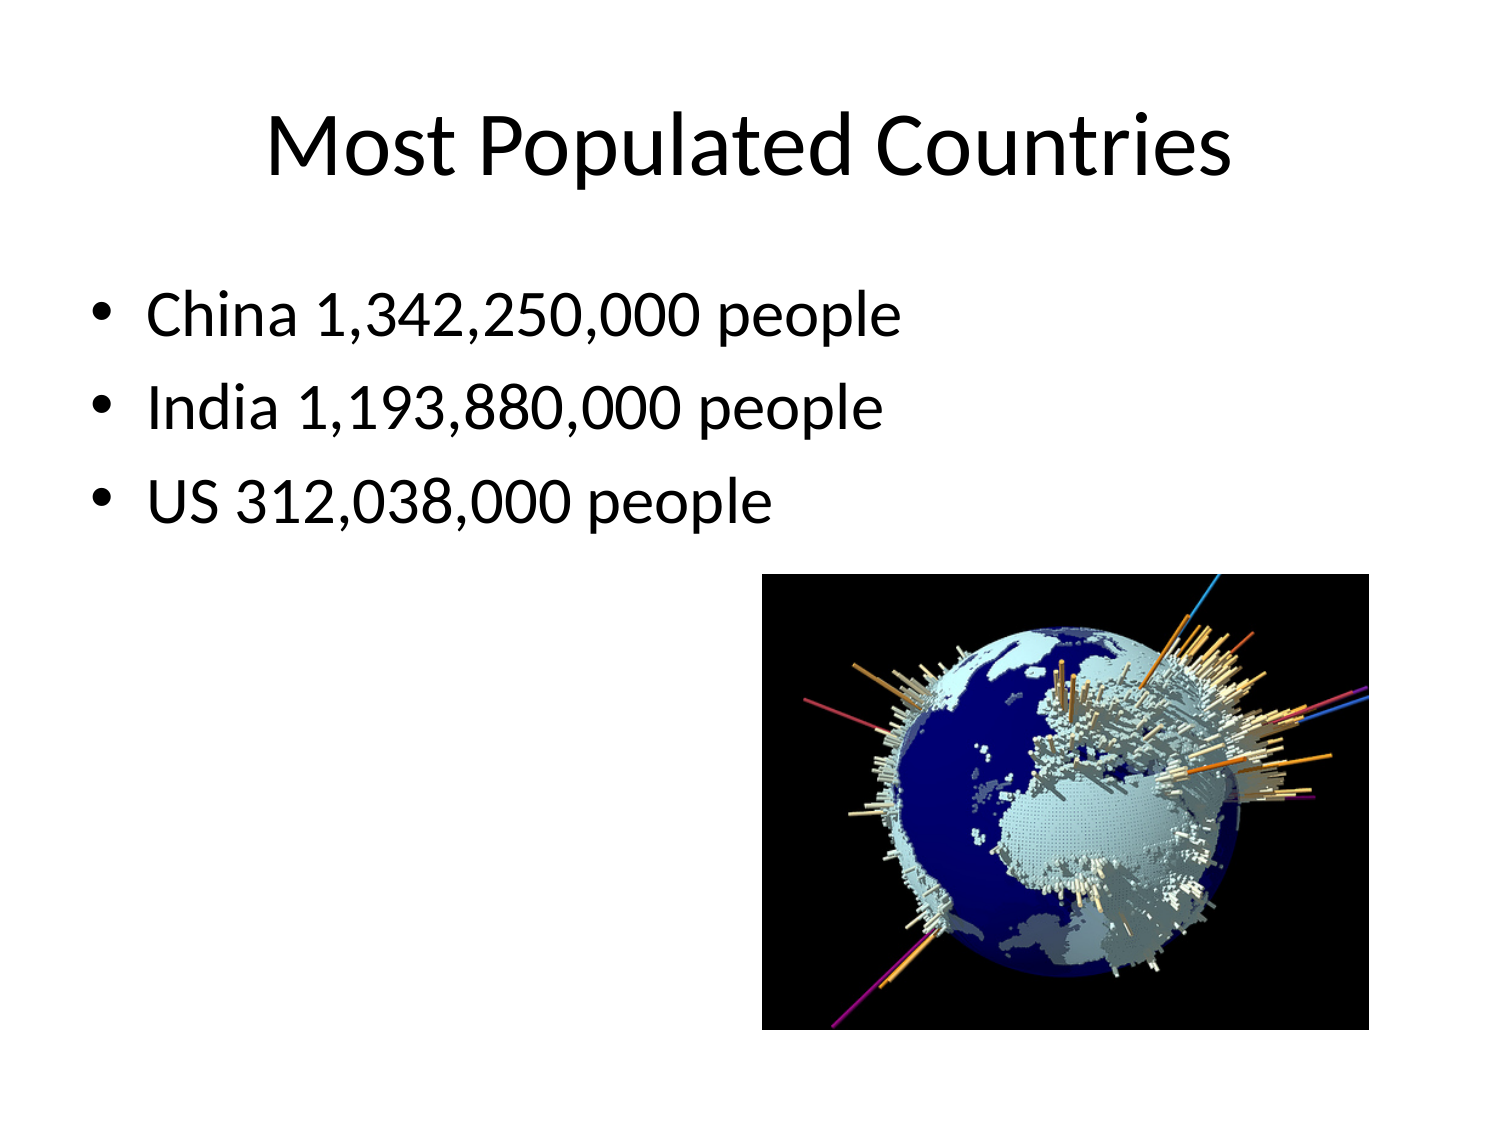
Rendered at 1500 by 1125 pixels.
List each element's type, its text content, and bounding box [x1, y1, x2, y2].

list China 1,342,250,000 people India 1,193,880,000 people US 312,038,000 people [74, 262, 1426, 1006]
title Most Populated Countries [74, 44, 1426, 233]
picture [762, 574, 1370, 1031]
